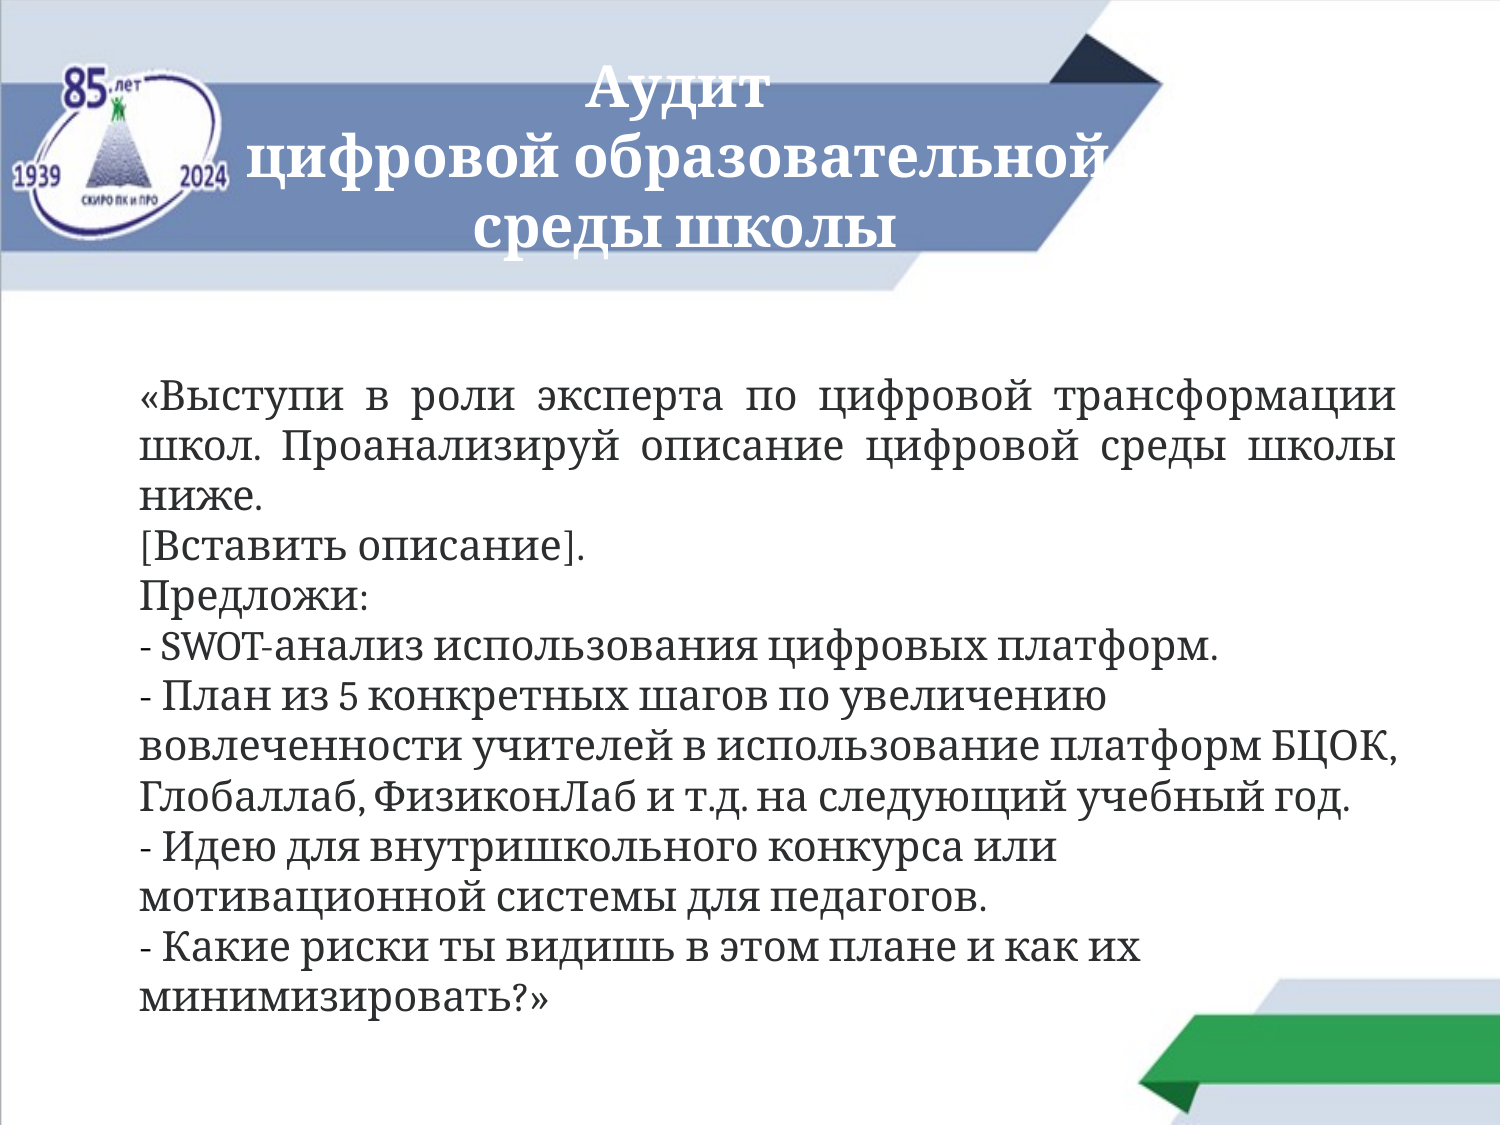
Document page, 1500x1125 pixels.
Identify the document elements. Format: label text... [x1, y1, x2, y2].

text_box «Выступи в роли эксперта по цифровой трансформации школ. Проанализируй описание цифровой среды школы ниже. [Вставить описание]. Предложи: - SWOT-анализ использования цифровых платформ. - План из 5 конкретных шагов по увеличению вовлеченности учителей в использование платформ БЦОК, Глобаллаб, ФизиконЛаб и т.д. на следующий учебный год. - Идею для внутришкольного конкурса или мотивационной системы для педагогов. - Какие риски ты видишь в этом плане и как их минимизировать?» [123, 361, 1412, 1027]
picture [0, 0, 1500, 1125]
title Аудит цифровой образовательной среды школы [0, 90, 1370, 219]
